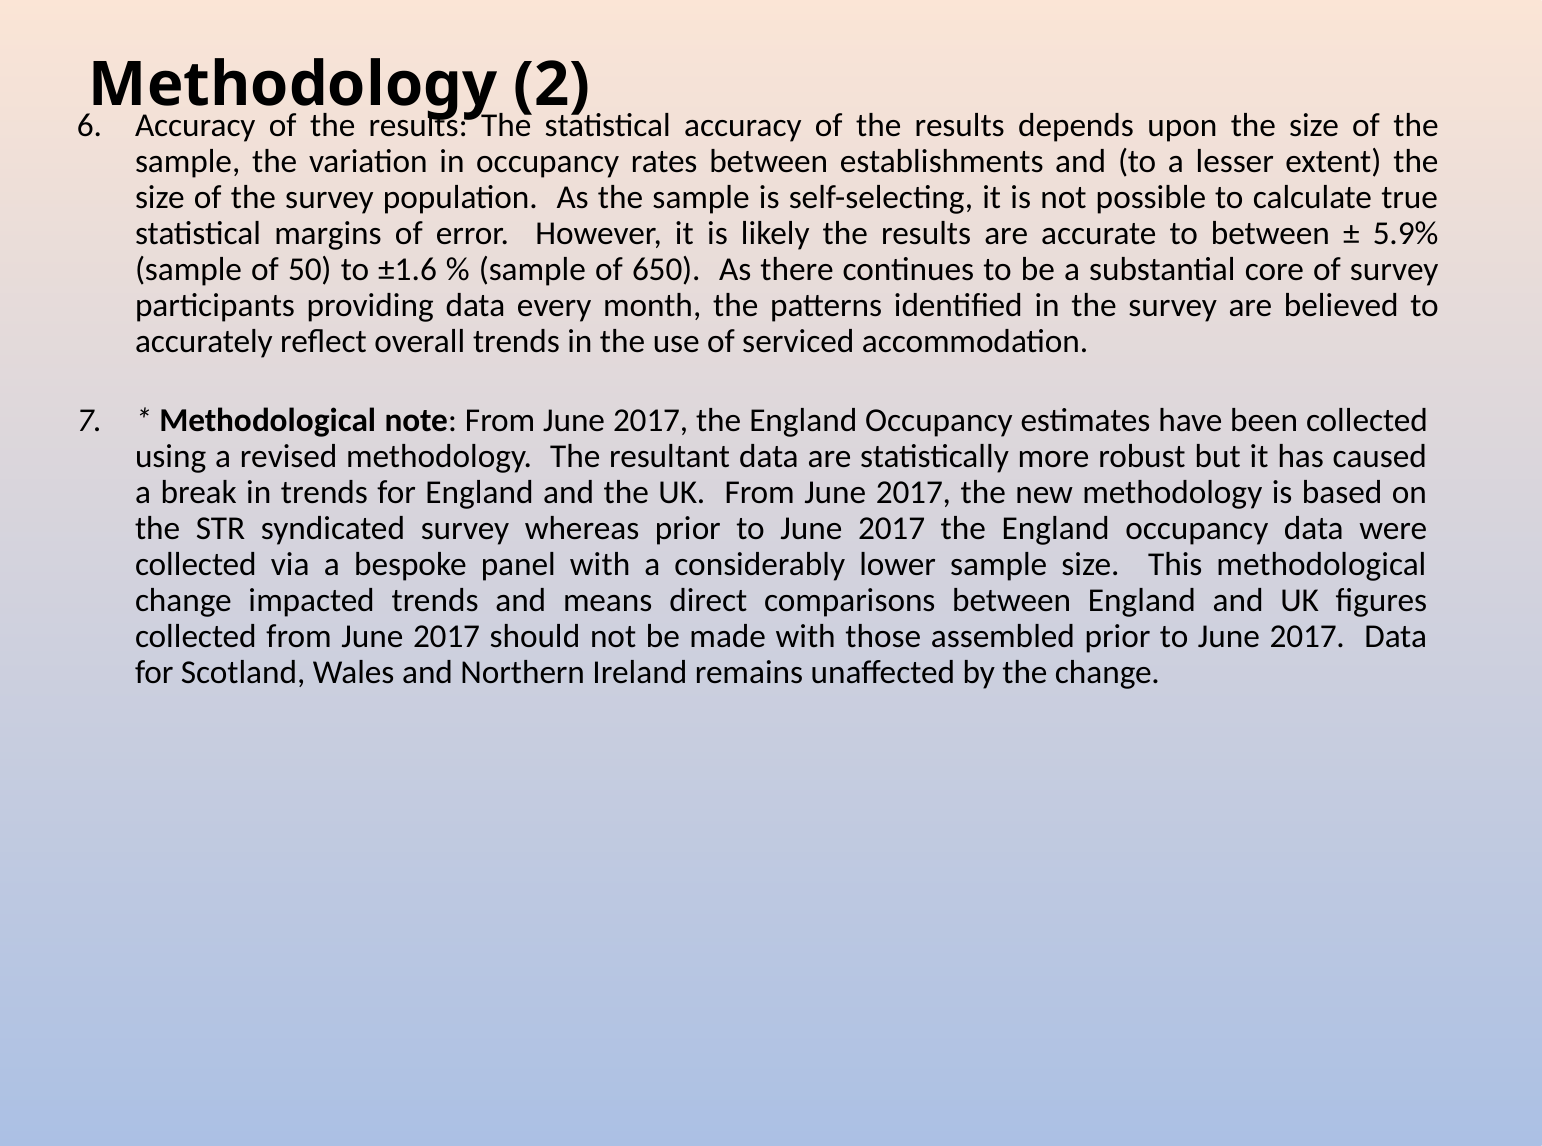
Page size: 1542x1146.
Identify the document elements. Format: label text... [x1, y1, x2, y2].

text_box Accuracy of the results: The statistical accuracy of the results depends upon the size of the sample, the variation in occupancy rates between establishments and (to a lesser extent) the size of the survey population. As the sample is self-selecting, it is not possible to calculate true statistical margins of error. However, it is likely the results are accurate to between ± 5.9% (sample of 50) to ±1.6 % (sample of 650). As there continues to be a substantial core of survey participants providing data every month, the patterns identified in the survey are believed to accurately reflect overall trends in the use of serviced accommodation. [61, 100, 1456, 384]
title Methodology (2) [73, 44, 1404, 100]
text_box * Methodological note: From June 2017, the England Occupancy estimates have been collected using a revised methodology. The resultant data are statistically more robust but it has caused a break in trends for England and the UK. From June 2017, the new methodology is based on the STR syndicated survey whereas prior to June 2017 the England occupancy data were collected via a bespoke panel with a considerably lower sample size. This methodological change impacted trends and means direct comparisons between England and UK figures collected from June 2017 should not be made with those assembled prior to June 2017. Data for Scotland, Wales and Northern Ireland remains unaffected by the change. [61, 395, 1445, 703]
